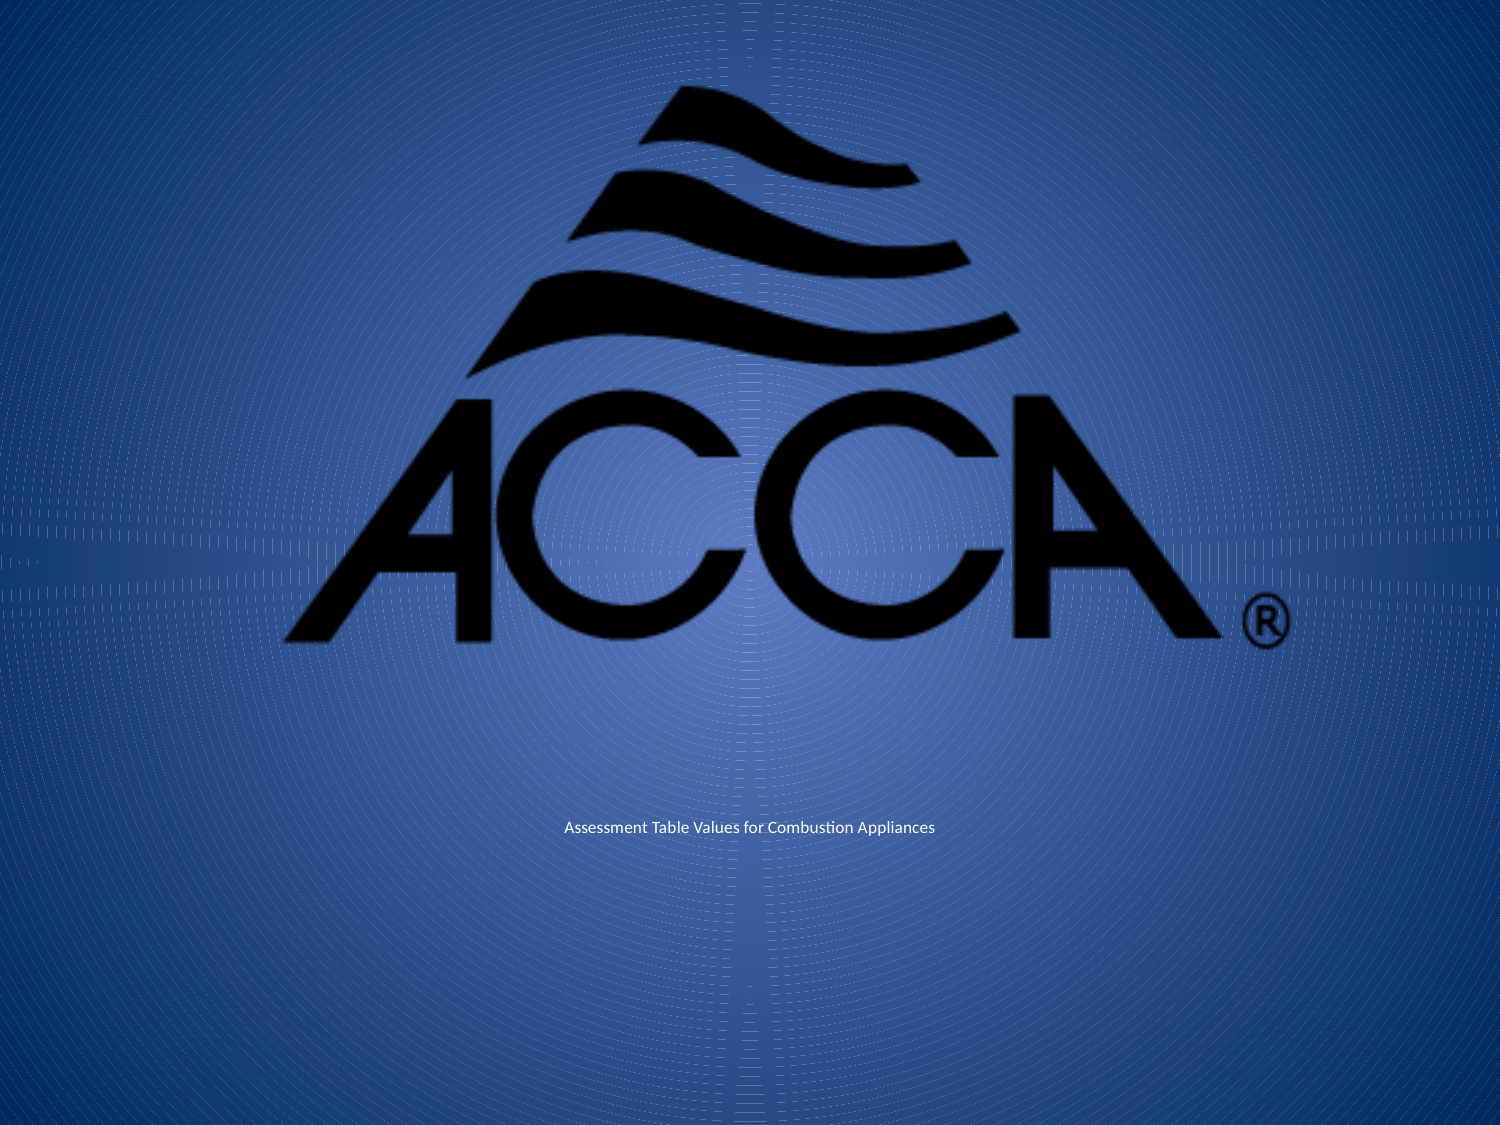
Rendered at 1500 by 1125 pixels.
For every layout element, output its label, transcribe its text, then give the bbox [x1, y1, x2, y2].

title Assessment Table Values for Combustion Appliances [0, 787, 1500, 888]
picture [237, 24, 1334, 738]
